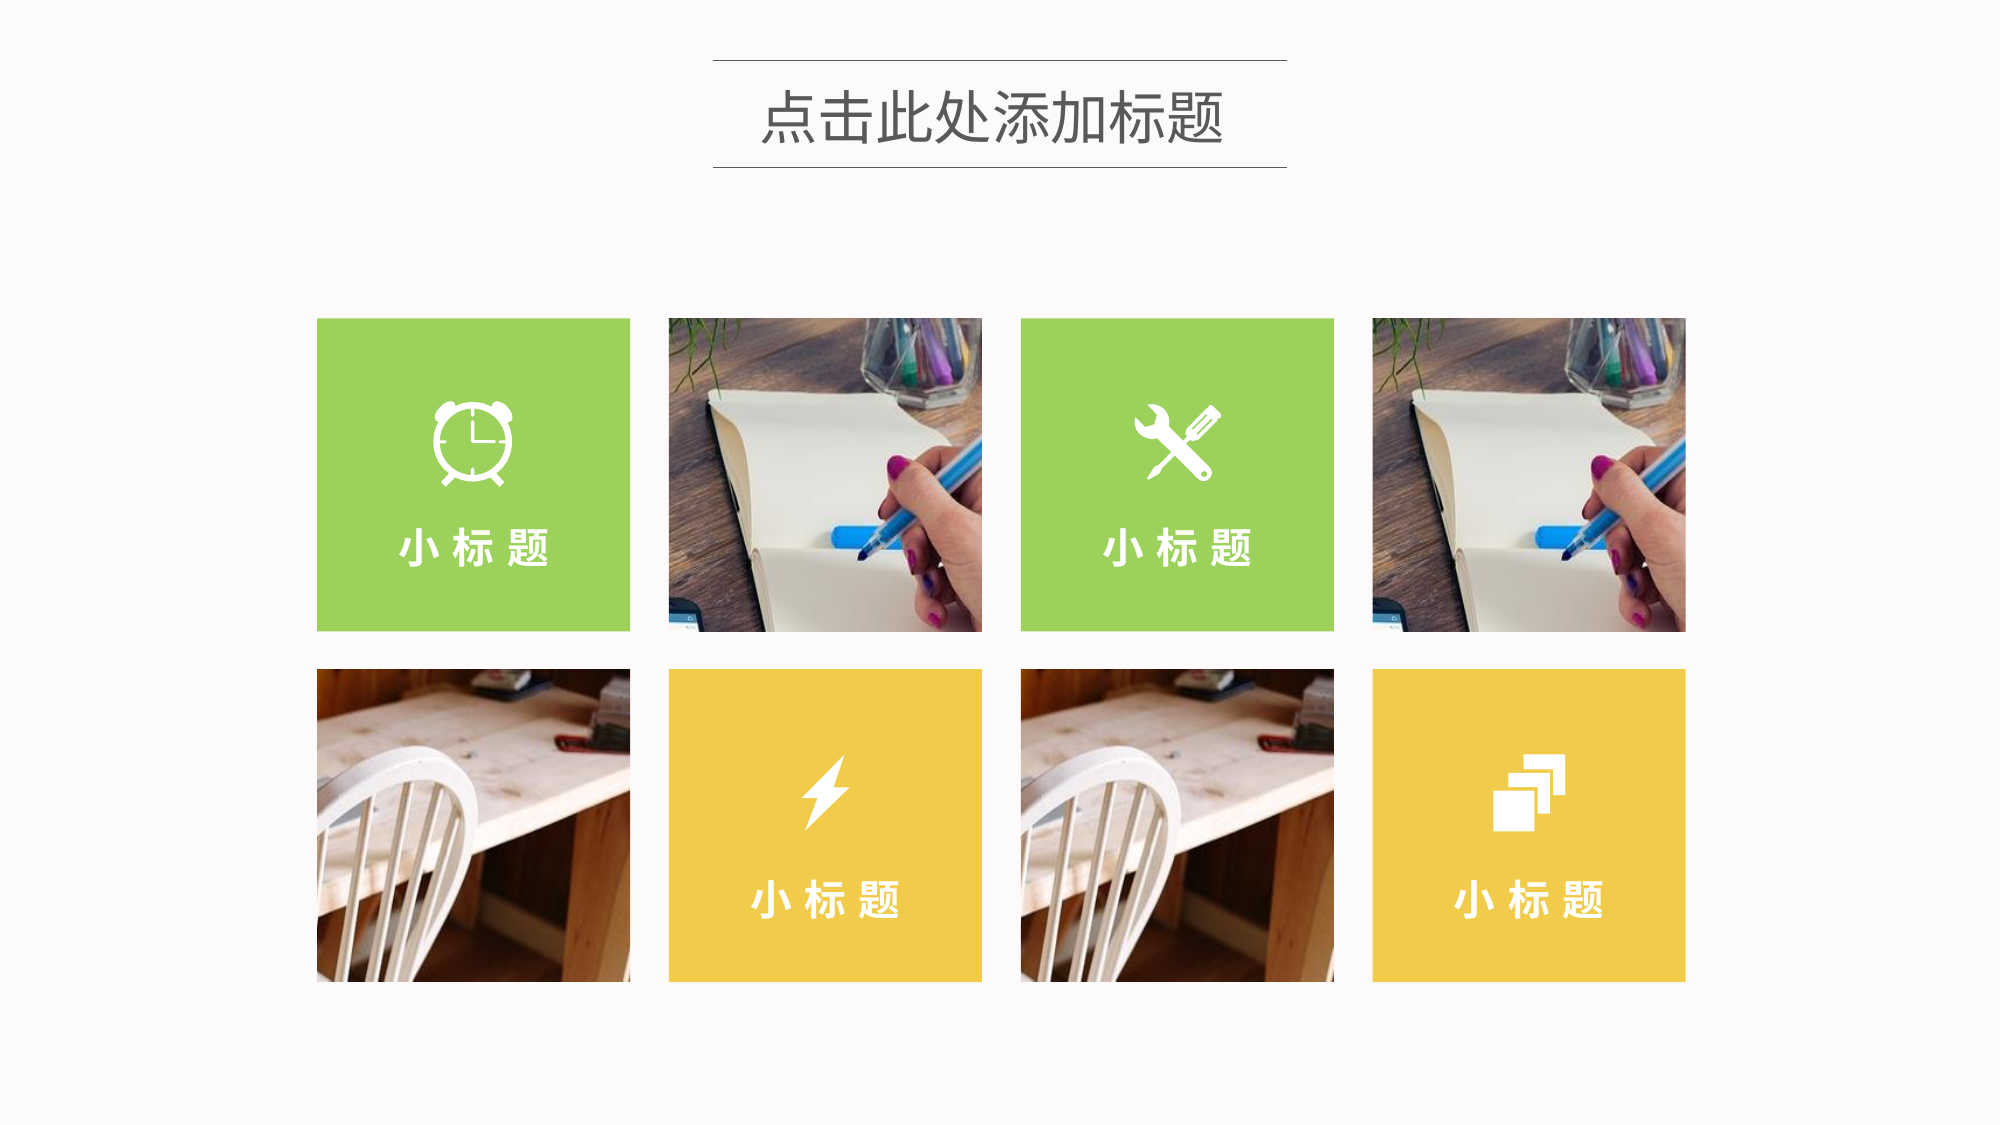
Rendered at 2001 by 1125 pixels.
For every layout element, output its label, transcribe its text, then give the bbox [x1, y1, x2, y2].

text_box [1372, 668, 1687, 983]
text_box [1020, 668, 1335, 983]
text_box [1134, 404, 1222, 482]
text_box [1372, 317, 1687, 632]
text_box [433, 399, 514, 487]
text_box 小标题 [1411, 865, 1647, 931]
text_box 小标题 [1059, 514, 1295, 580]
text_box [1020, 317, 1335, 632]
text_box [668, 317, 983, 632]
text_box 小标题 [707, 865, 944, 931]
text_box 小标题 [355, 514, 592, 580]
text_box [668, 668, 983, 983]
text_box [316, 317, 631, 632]
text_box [1493, 754, 1565, 832]
text_box [801, 754, 850, 831]
text_box [316, 668, 631, 983]
text_box 点击此处添加标题 [731, 73, 1253, 159]
